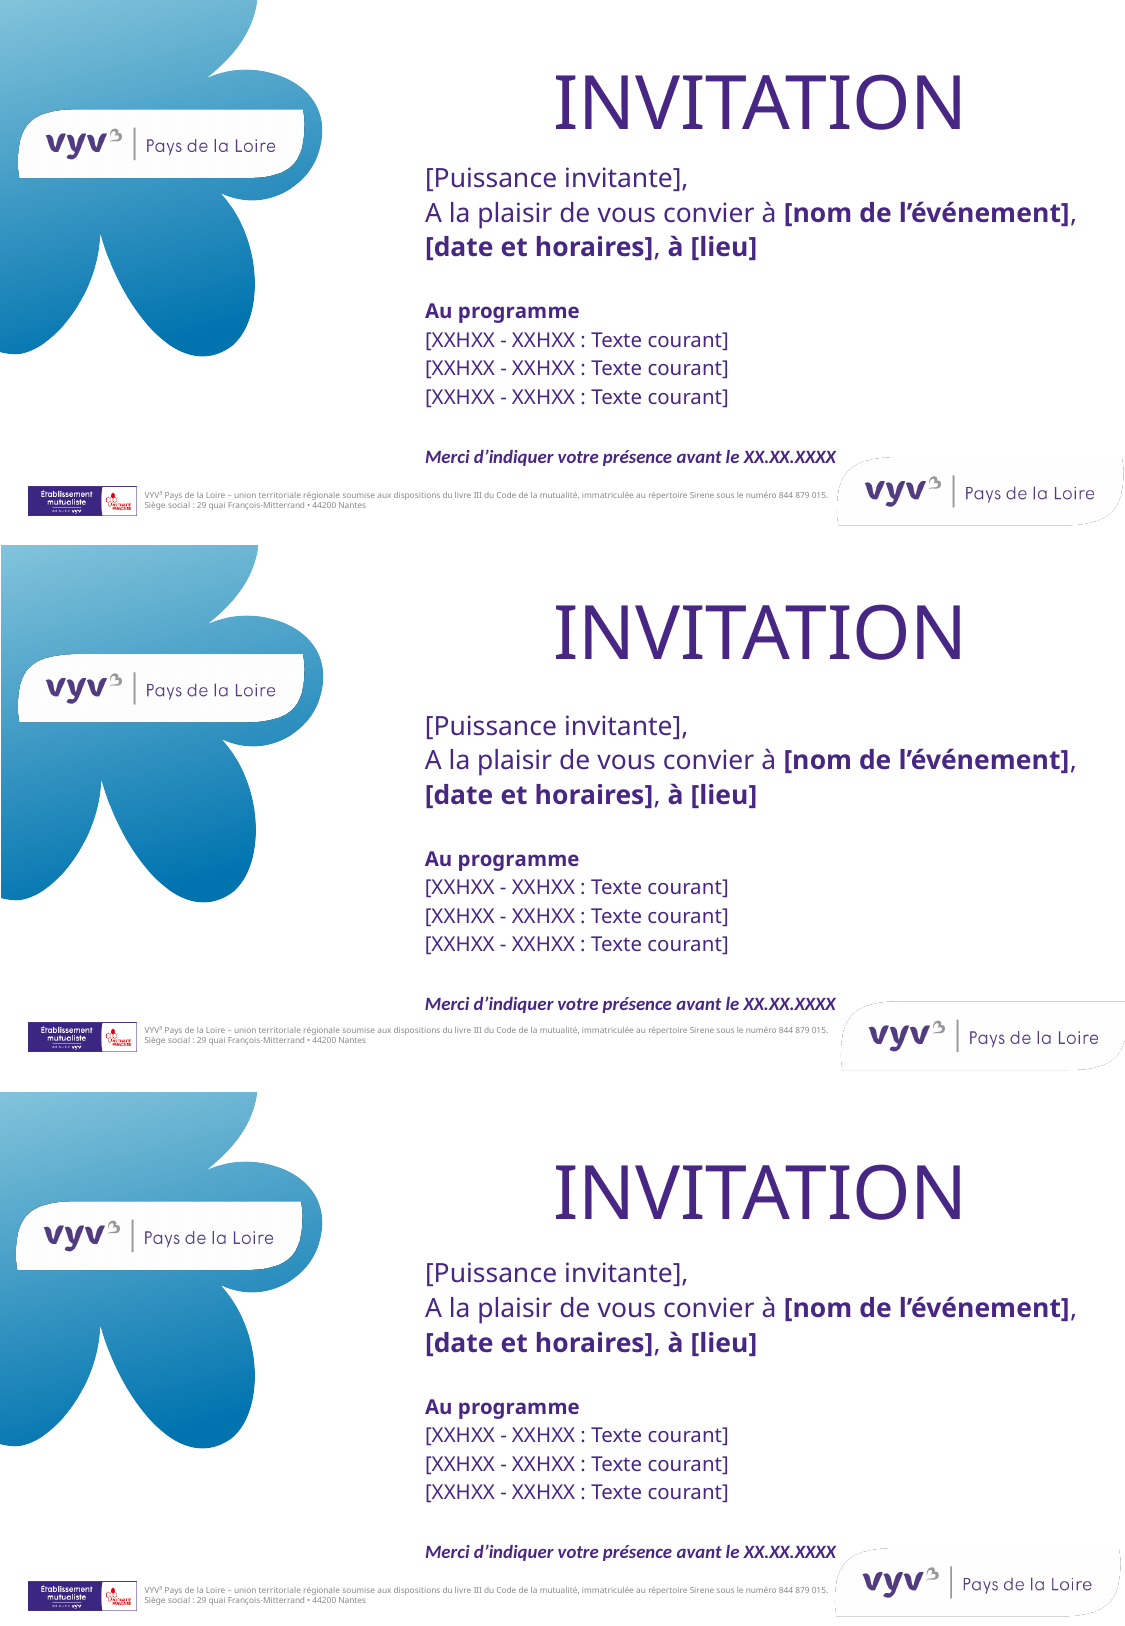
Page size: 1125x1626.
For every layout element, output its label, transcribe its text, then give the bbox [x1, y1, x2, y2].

picture [836, 994, 1125, 1077]
picture [0, 0, 428, 363]
list [Puissance invitante], A la plaisir de vous convier à [nom de l’événement], [date et horaires], à [lieu] Au programme [XXHXX - XXHXX : Texte courant] [XXHXX - XXHXX : Texte courant] [XXHXX - XXHXX : Texte courant] Merci d’indiquer votre présence avant le XX.XX.XXXX [409, 156, 1112, 487]
picture [28, 1581, 137, 1611]
list [Puissance invitante], A la plaisir de vous convier à [nom de l’événement], [date et horaires], à [lieu] Au programme [XXHXX - XXHXX : Texte courant] [XXHXX - XXHXX : Texte courant] [XXHXX - XXHXX : Texte courant] Merci d’indiquer votre présence avant le XX.XX.XXXX [409, 1252, 1112, 1582]
picture [832, 450, 1125, 532]
picture [28, 1022, 137, 1052]
picture [28, 486, 137, 516]
picture [830, 1541, 1125, 1623]
picture [1, 545, 429, 909]
picture [0, 1092, 428, 1455]
text_box [Puissance invitante], A la plaisir de vous convier à [nom de l’événement], [date et horaires], à [lieu] Au programme [XXHXX - XXHXX : Texte courant] [XXHXX - XXHXX : Texte courant] [XXHXX - XXHXX : Texte courant] Merci d’indiquer votre présence avant le XX.XX.XXXX [409, 704, 1112, 1035]
